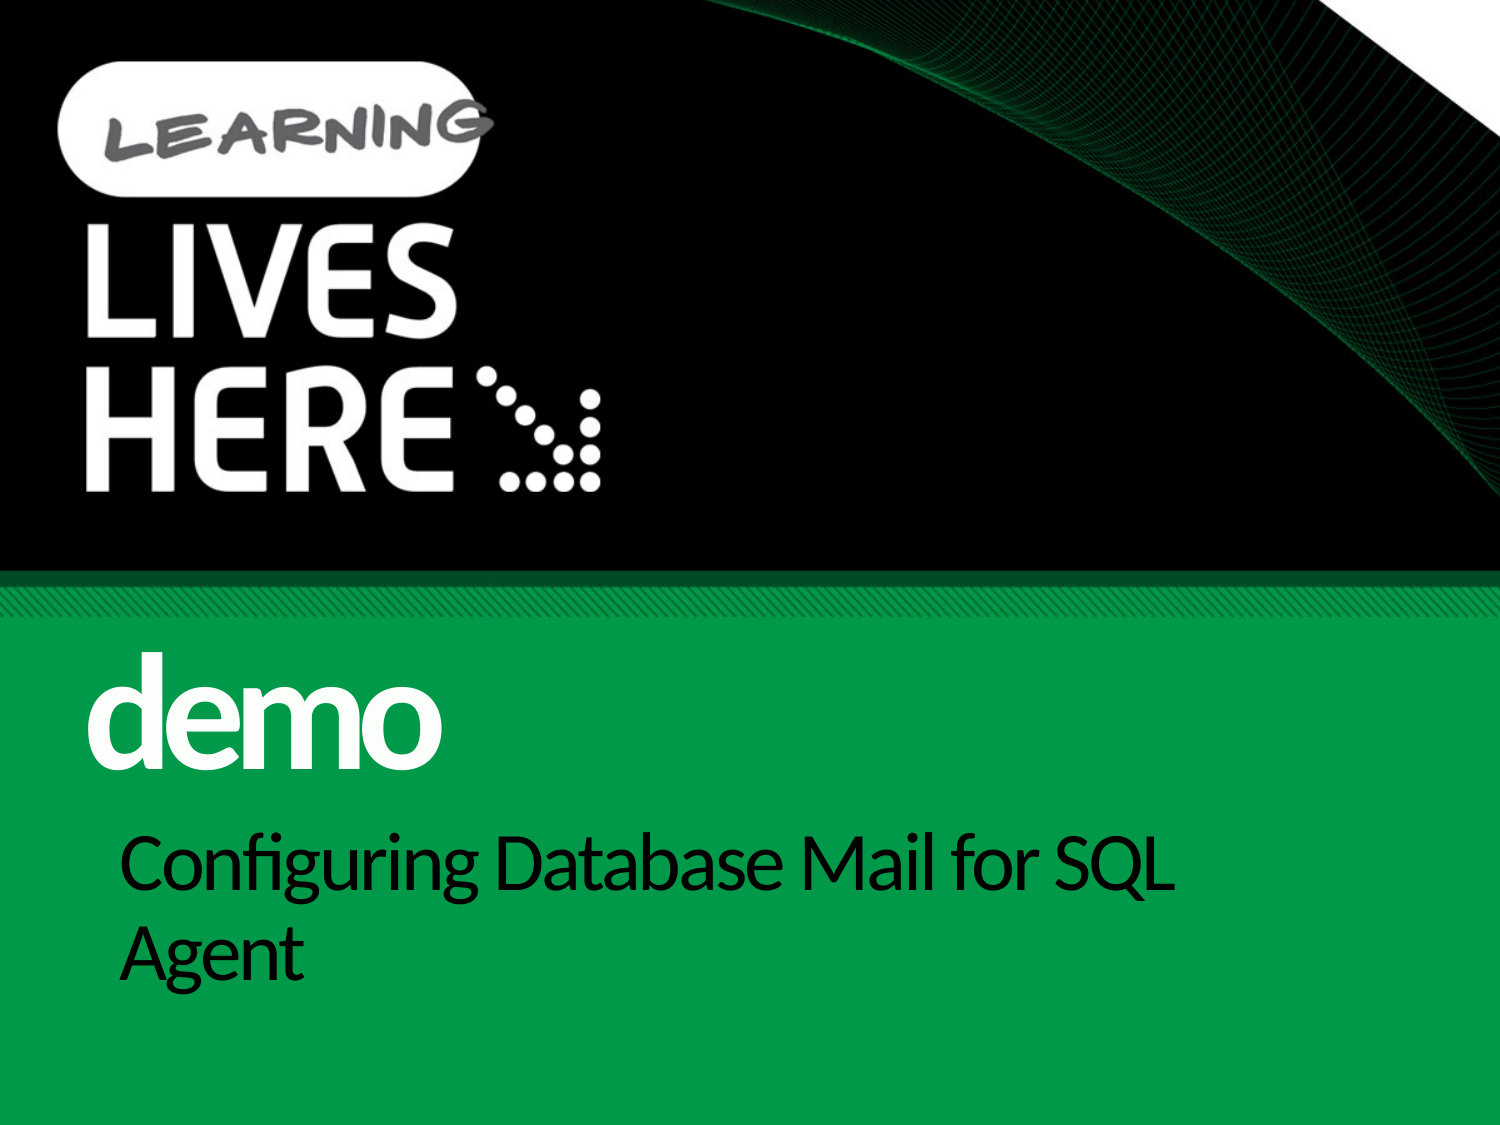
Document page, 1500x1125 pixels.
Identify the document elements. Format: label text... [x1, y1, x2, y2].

title Configuring Database Mail for SQL Agent [119, 818, 1375, 943]
list demo [83, 625, 1344, 800]
picture [0, 0, 1500, 1125]
